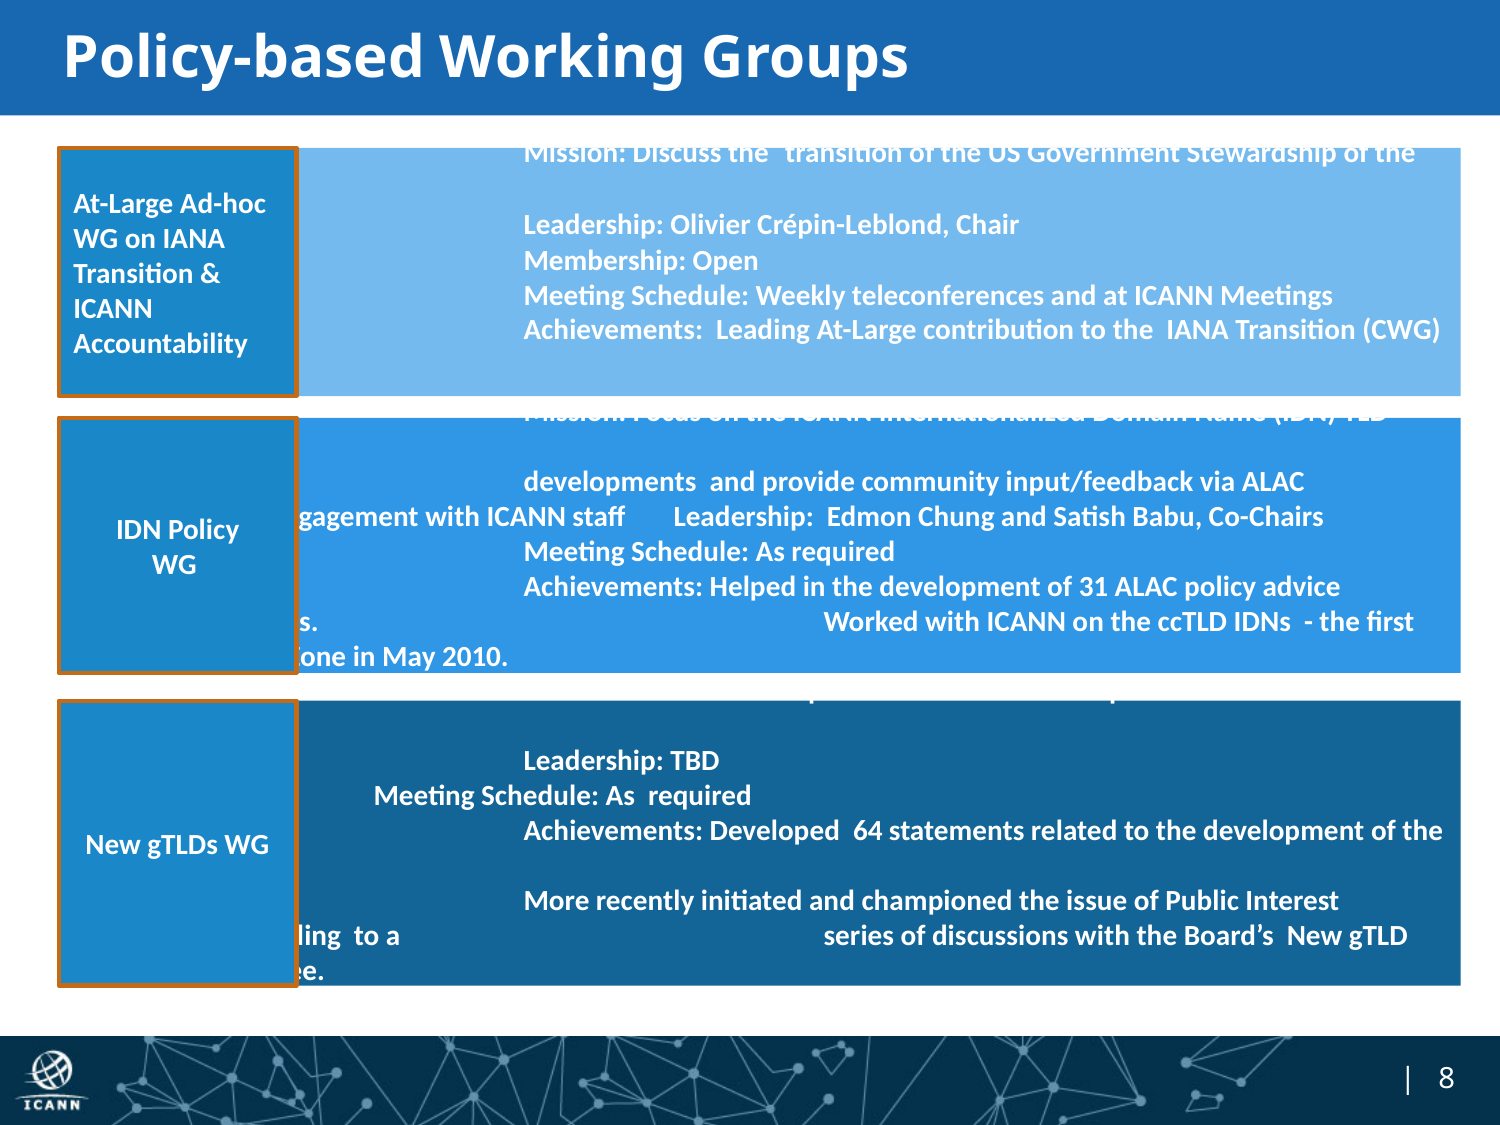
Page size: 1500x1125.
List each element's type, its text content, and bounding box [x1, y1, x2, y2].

text_box Mission: Follow developments related to the implementation of New gTLDS L Leadership: TBD Meeting Meeting Schedule: As required Ac Achievements: Developed 64 statements related to the development of the New gTLDs. More recently initiated and championed the issue of Public Interest Commitments leading to a series of discussions with the Board’s New gTLD Program Committee. [299, 699, 1463, 988]
text_box Mission: Focus on the ICANN Internationalized Domain Name (IDN) TLD Program developments and provide community input/feedback via ALAC statements and engagement with ICANN staff Leadership: Edmon Chung and Satish Babu, Co-Chairs M Meeting Schedule: As required Achievements: Helped in the development of 31 ALAC policy advice statements on IDNs. Worked with ICANN on the ccTLD IDNs - the first entered the Root Zone in May 2010. [299, 416, 1463, 675]
title Policy-based Working Groups [0, 0, 1500, 116]
text_box IDN Policy WG [57, 416, 299, 675]
text_box Mission: Discuss the transition of the US Government Stewardship of the IANA function Leadership: Olivier Crépin-Leblond, Chair Membership: Open Meeting Schedule: Weekly teleconferences and at ICANN Meetings Achievements: Leading At-Large contribution to the IANA Transition (CWG) and ICANN Accountability (CCWG) processes. F [299, 146, 1463, 398]
text_box At-Large Ad-hoc WG on IANA Transition & ICANN Accountability [57, 146, 299, 398]
text_box New gTLDs WG [57, 699, 299, 988]
picture [0, 1036, 1500, 1125]
